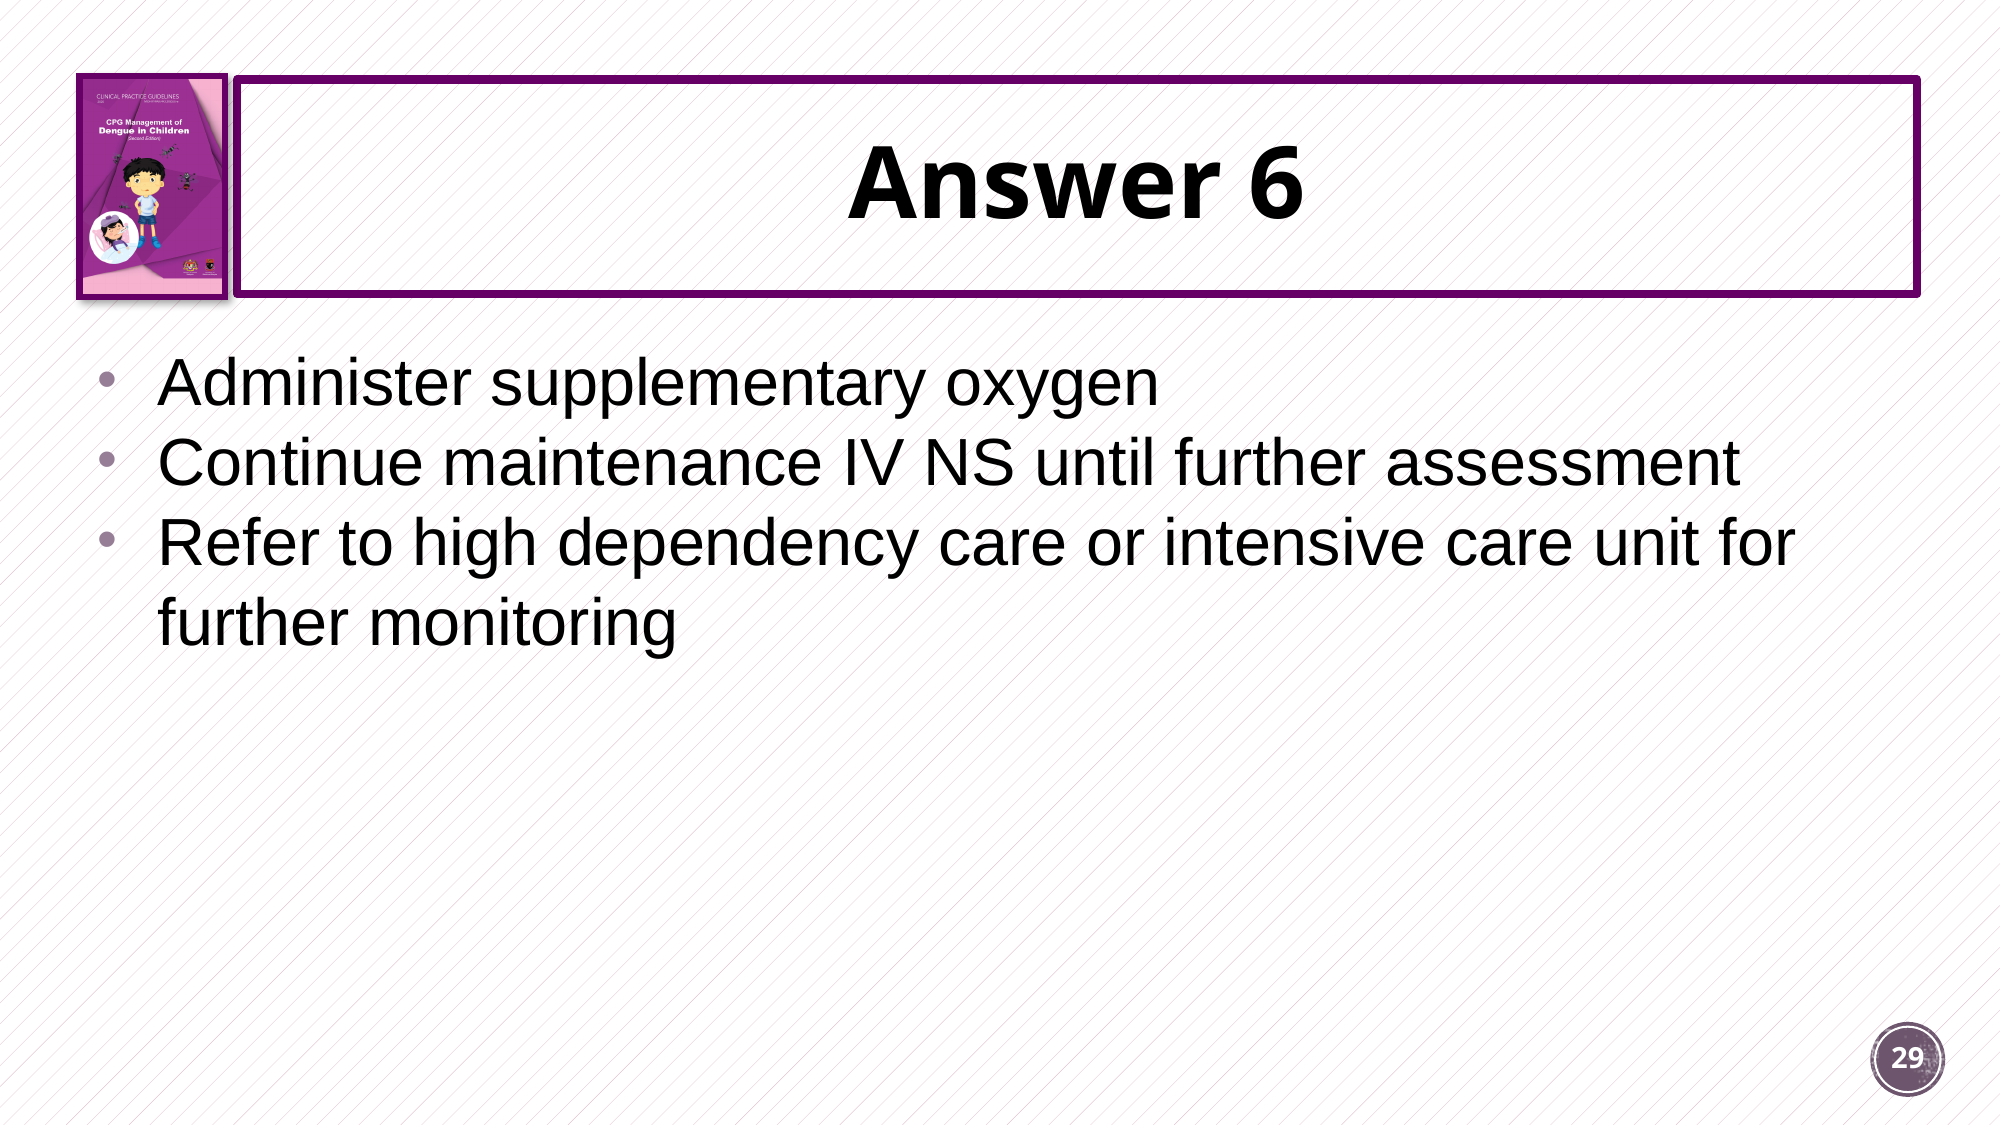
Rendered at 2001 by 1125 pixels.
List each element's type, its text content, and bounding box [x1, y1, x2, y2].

list Administer supplementary oxygen Continue maintenance IV NS until further assessment Refer to high dependency care or intensive care unit for further monitoring [82, 331, 1918, 1068]
text_box Answer 6 [237, 79, 1918, 294]
slide_number 29 [1855, 1028, 1961, 1089]
picture [83, 79, 222, 294]
